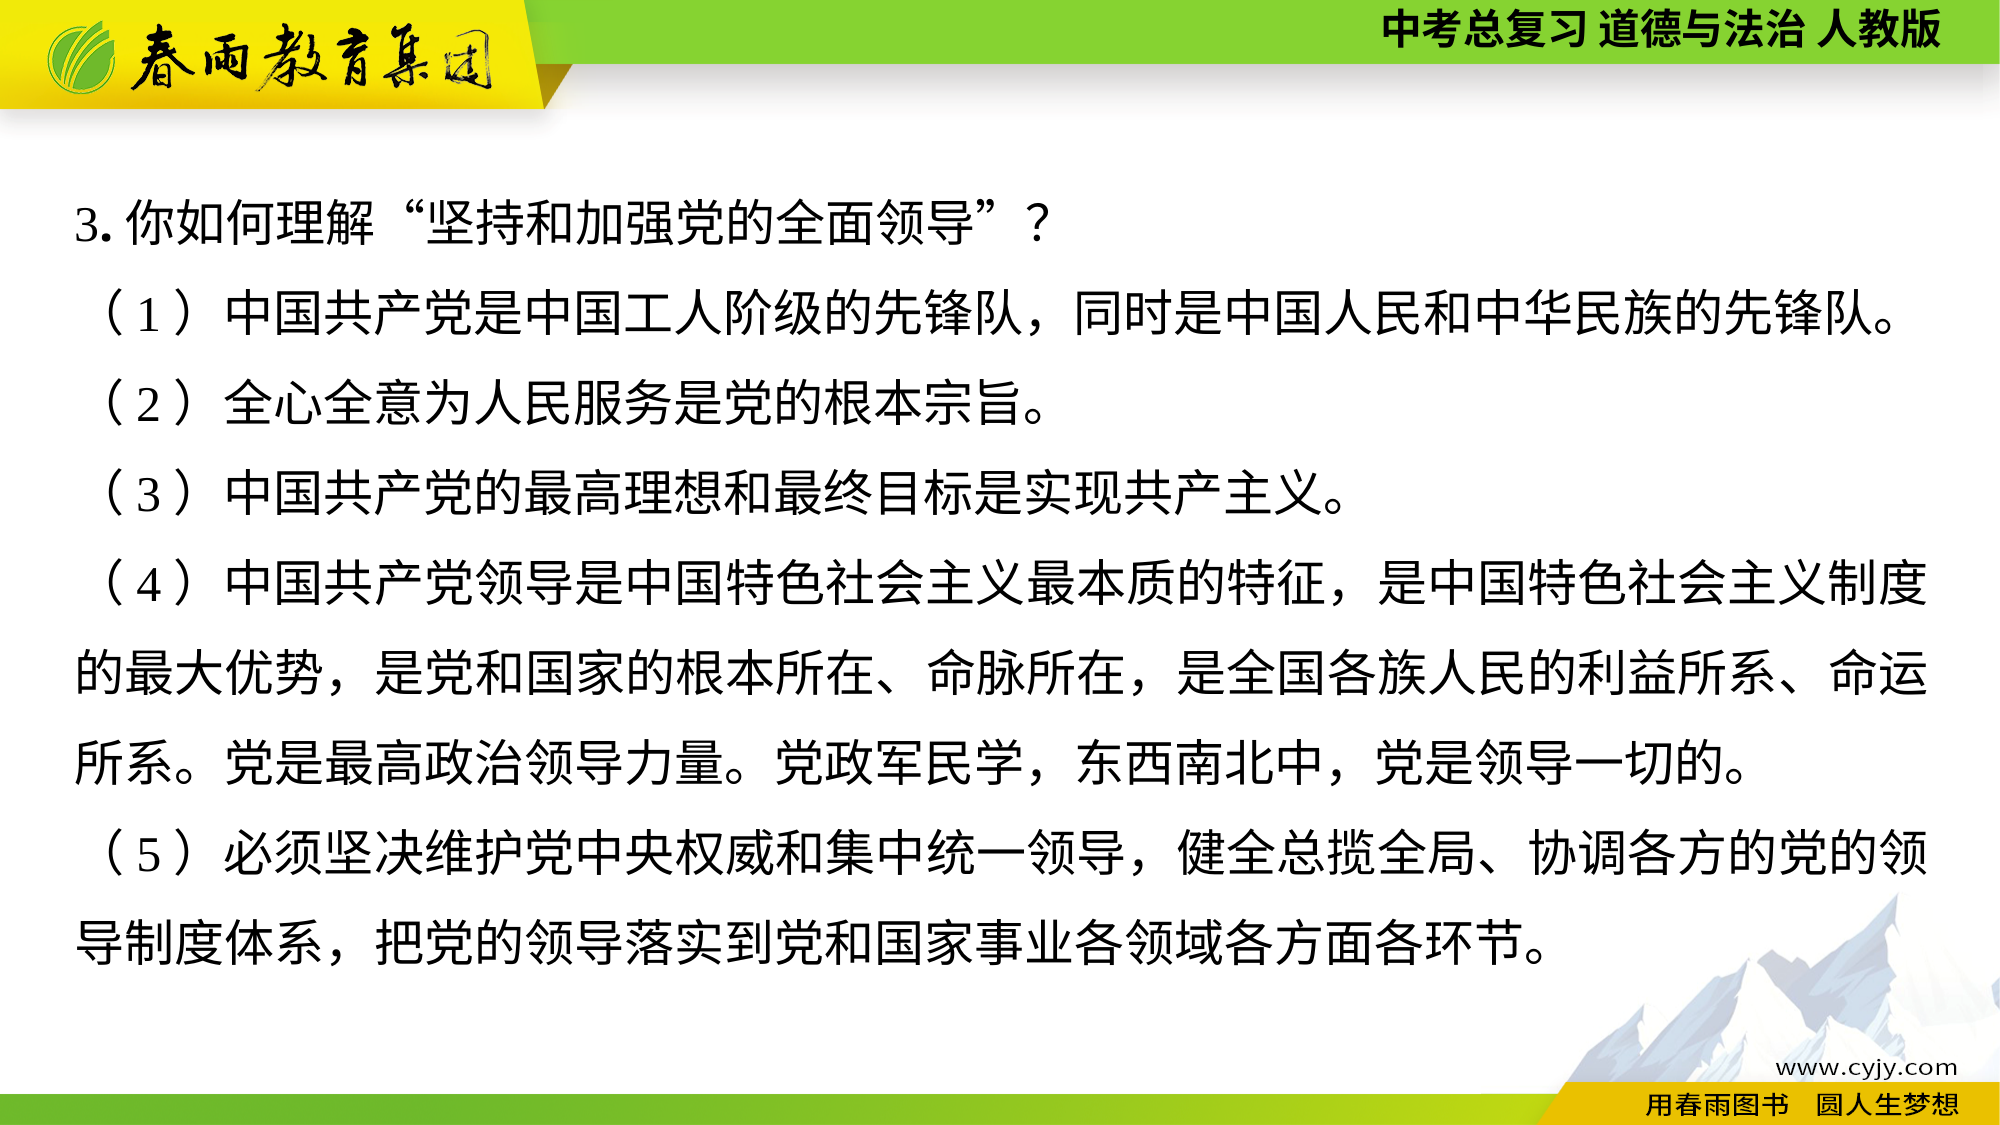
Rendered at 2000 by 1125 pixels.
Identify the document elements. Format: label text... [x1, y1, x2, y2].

list 3.你如何理解“坚持和加强党的全面领导”？ （1）中国共产党是中国工人阶级的先锋队，同时是中国人民和中华民族的先锋队。 （2）全心全意为人民服务是党的根本宗旨。 （3）中国共产党的最高理想和最终目标是实现共产主义。 （4）中国共产党领导是中国特色社会主义最本质的特征，是中国特色社会主义制度的最大优势，是党和国家的根本所在、命脉所在，是全国各族人民的利益所系、命运所系。党是最高政治领导力量。党政军民学，东西南北中，党是领导一切的。 （5）必须坚决维护党中央权威和集中统一领导，健全总揽全局、协调各方的党的领导制度体系，把党的领导落实到党和国家事业各领域各方面各环节。 [59, 154, 1944, 976]
picture [0, 0, 2000, 1125]
